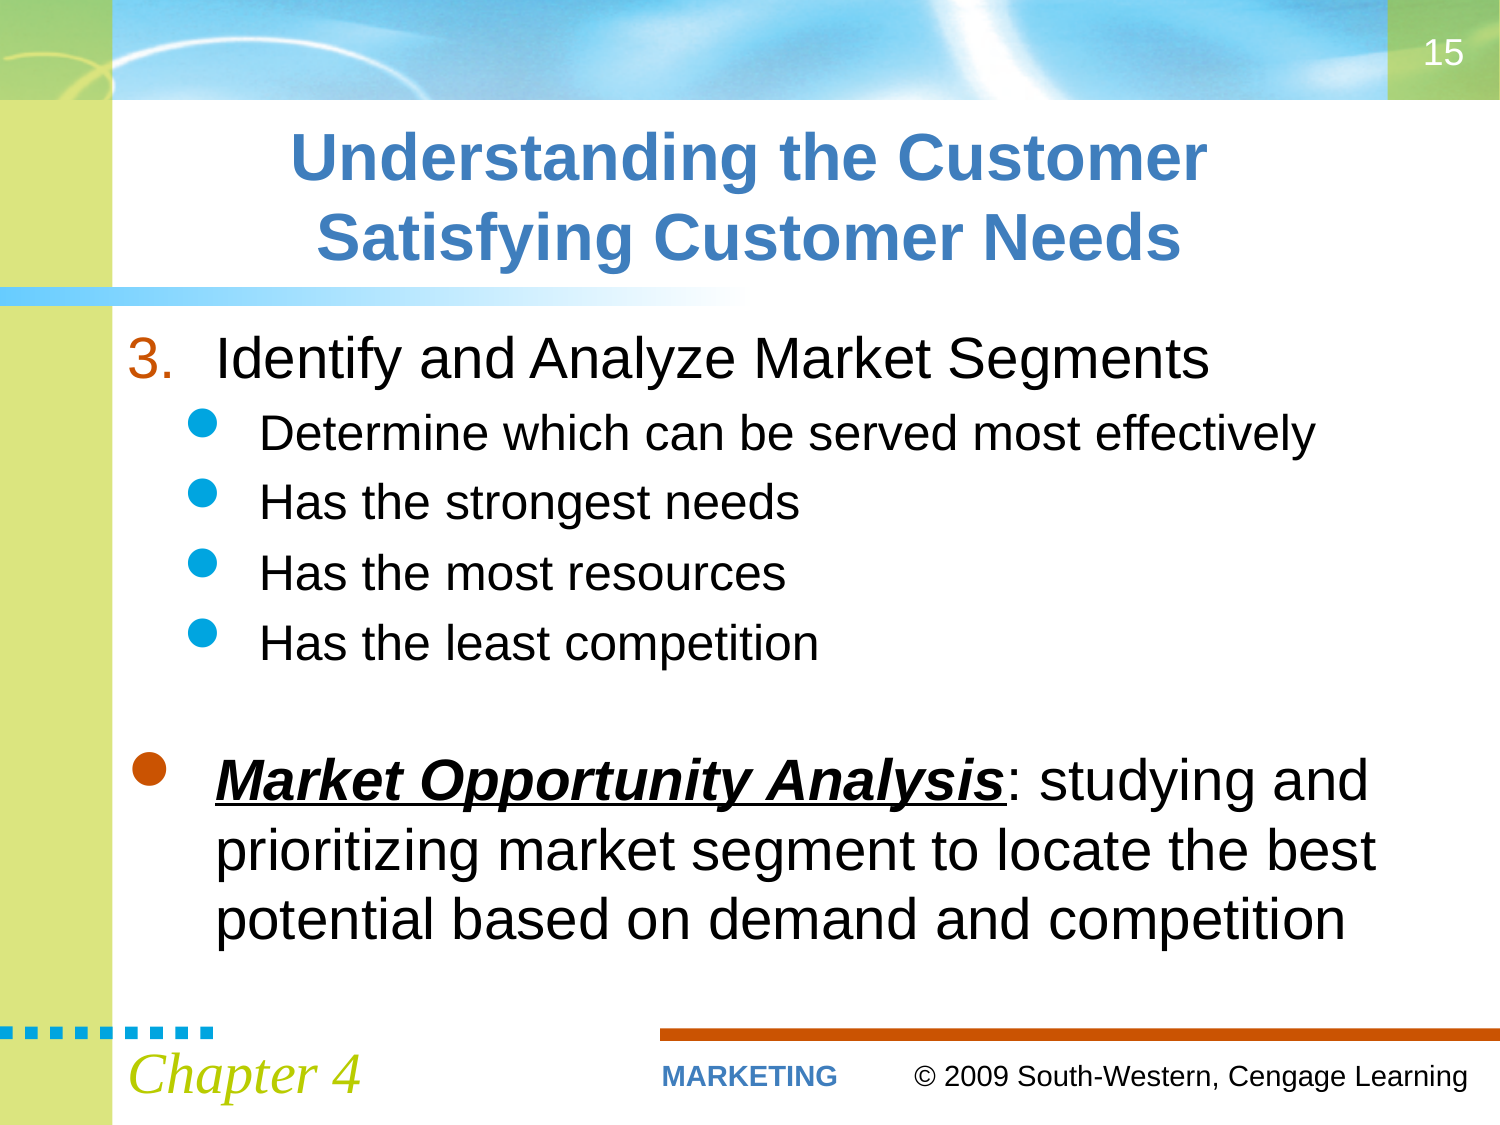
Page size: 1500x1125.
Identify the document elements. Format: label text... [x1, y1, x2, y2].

footer Chapter 4 [112, 1038, 638, 1113]
list Identify and Analyze Market Segments Determine which can be served most effectively Has the strongest needs Has the most resources Has the least competition Market Opportunity Analysis: studying and prioritizing market segment to locate the best potential based on demand and competition [112, 312, 1413, 1038]
slide_number 15 [1387, 0, 1500, 101]
title Understanding the Customer Satisfying Customer Needs [112, 99, 1388, 288]
